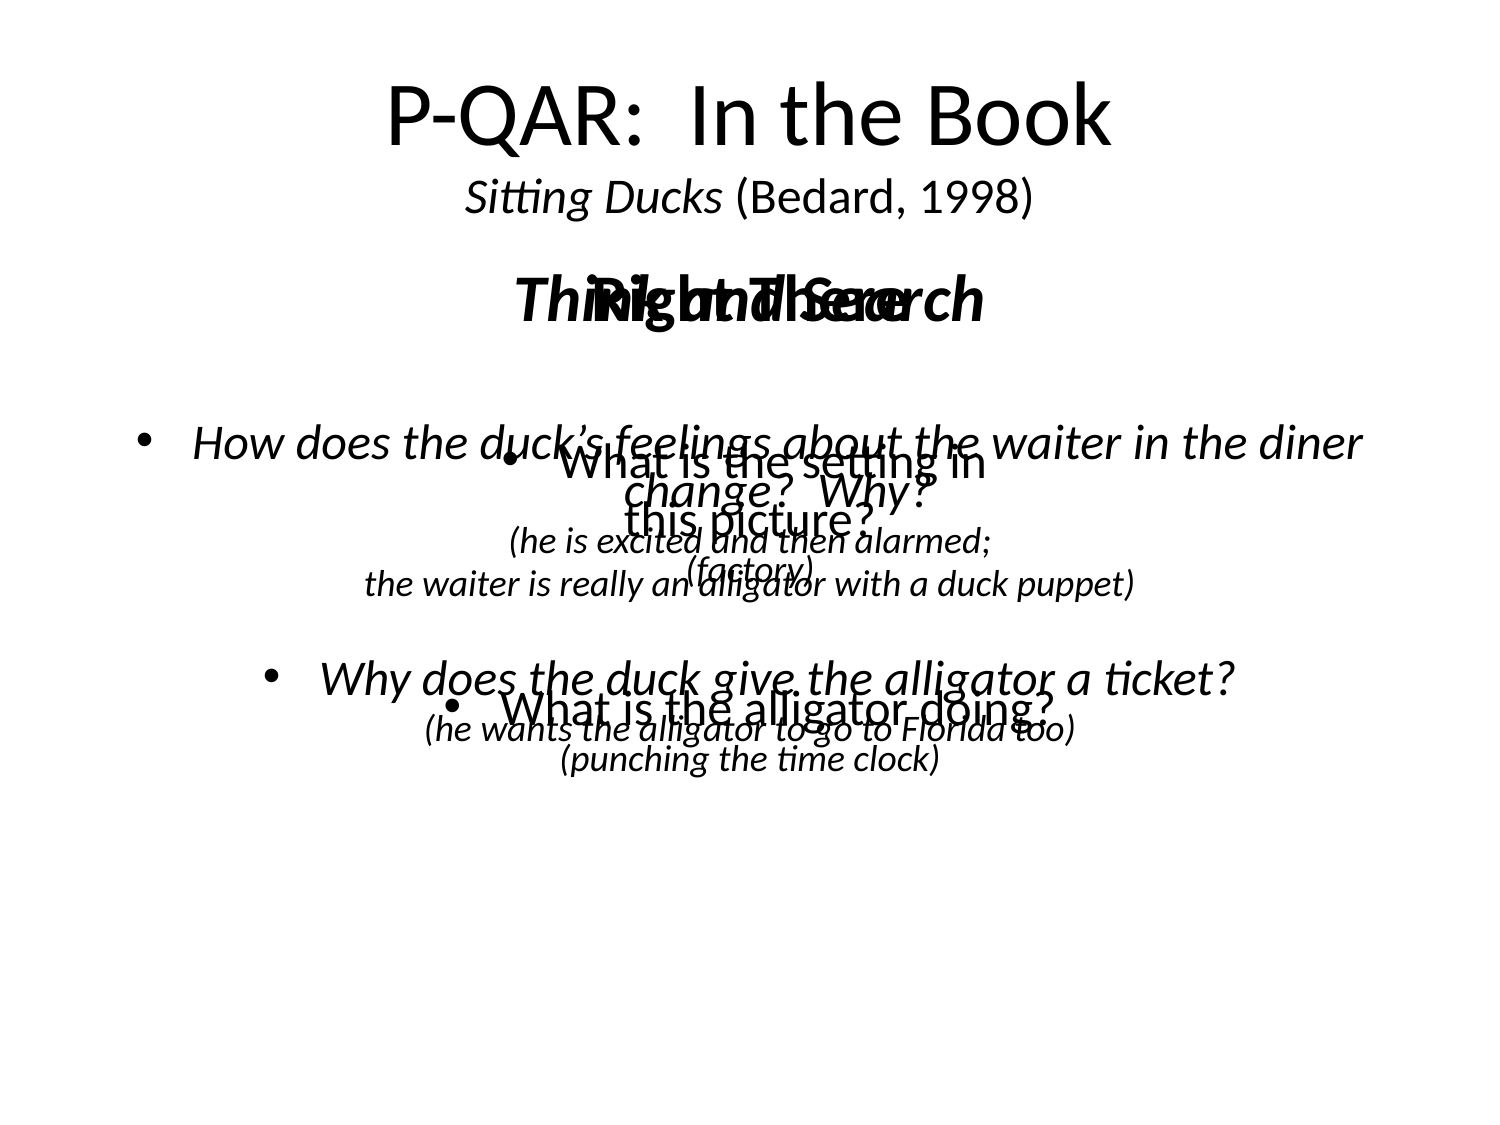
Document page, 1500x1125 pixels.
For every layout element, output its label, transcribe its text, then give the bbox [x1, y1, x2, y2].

list Think and Search How does the duck’s feelings about the waiter in the diner change? Why? (he is excited and then alarmed; the waiter is really an alligator with a duck puppet) Why does the duck give the alligator a ticket? (he wants the alligator to go to Florida too) [75, 262, 1425, 1005]
title P-QAR: In the Book Sitting Ducks (Bedard, 1998) [75, 45, 1425, 233]
